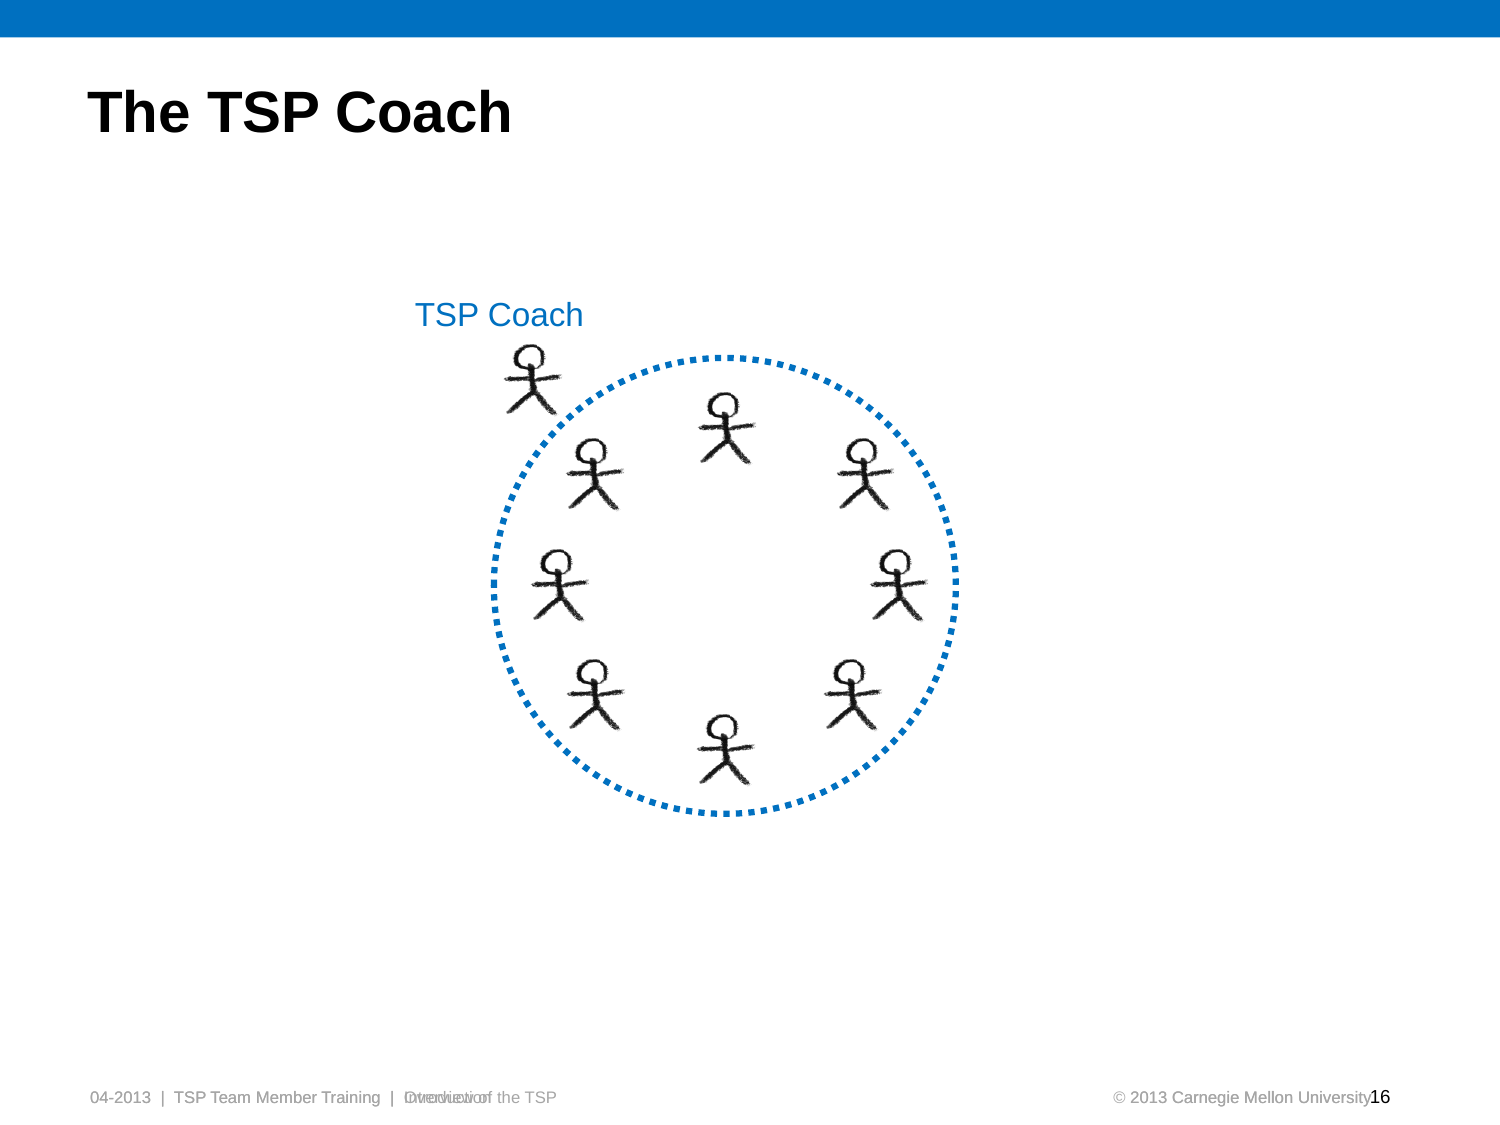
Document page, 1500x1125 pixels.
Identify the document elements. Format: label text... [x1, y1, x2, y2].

picture [499, 341, 563, 421]
text_box TSP Coach [399, 285, 600, 341]
picture [819, 656, 883, 736]
picture [865, 546, 929, 626]
title The TSP Coach [87, 87, 1439, 226]
picture [562, 656, 626, 736]
picture [693, 389, 757, 469]
text_box [493, 357, 956, 814]
picture [526, 546, 590, 626]
picture [561, 435, 625, 515]
picture [692, 710, 756, 790]
picture [831, 435, 896, 515]
